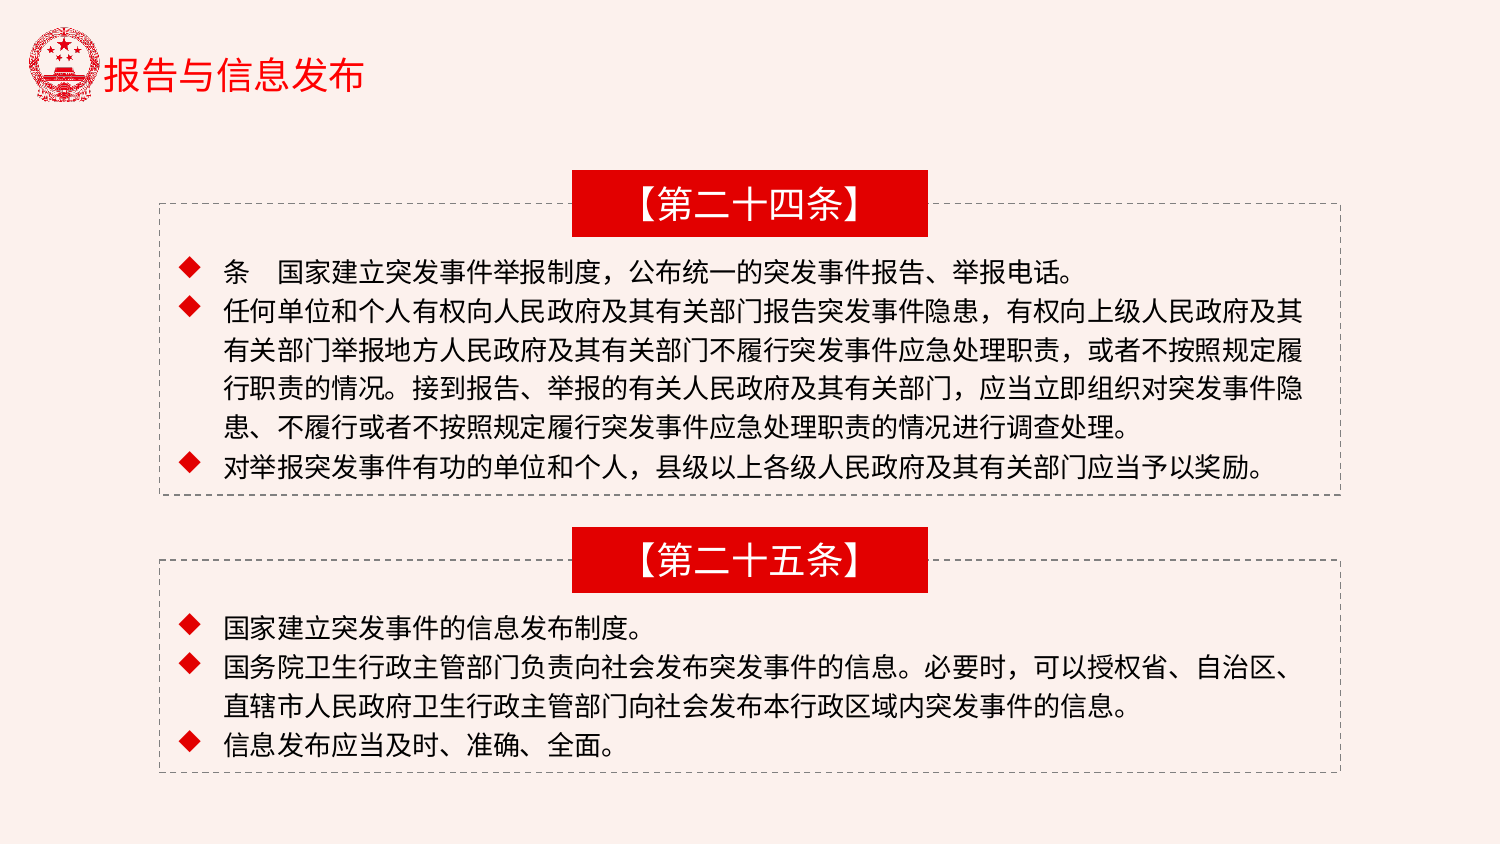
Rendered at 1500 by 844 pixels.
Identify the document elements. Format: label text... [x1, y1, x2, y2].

picture [25, 24, 105, 108]
text_box 条 国家建立突发事件举报制度，公布统一的突发事件报告、举报电话。 任何单位和个人有权向人民政府及其有关部门报告突发事件隐患，有权向上级人民政府及其有关部门举报地方人民政府及其有关部门不履行突发事件应急处理职责，或者不按照规定履行职责的情况。接到报告、举报的有关人民政府及其有关部门，应当立即组织对突发事件隐患、不履行或者不按照规定履行突发事件应急处理职责的情况进行调查处理。 对举报突发事件有功的单位和个人，县级以上各级人民政府及其有关部门应当予以奖励。 [164, 242, 1335, 488]
text_box [158, 559, 1342, 774]
text_box 【第二十四条】 [572, 170, 928, 237]
text_box 国家建立突发事件的信息发布制度。 国务院卫生行政主管部门负责向社会发布突发事件的信息。必要时，可以授权省、自治区、直辖市人民政府卫生行政主管部门向社会发布本行政区域内突发事件的信息。 信息发布应当及时、准确、全面。 [164, 599, 1335, 767]
text_box 【第二十五条】 [572, 526, 928, 593]
text_box [158, 202, 1342, 496]
